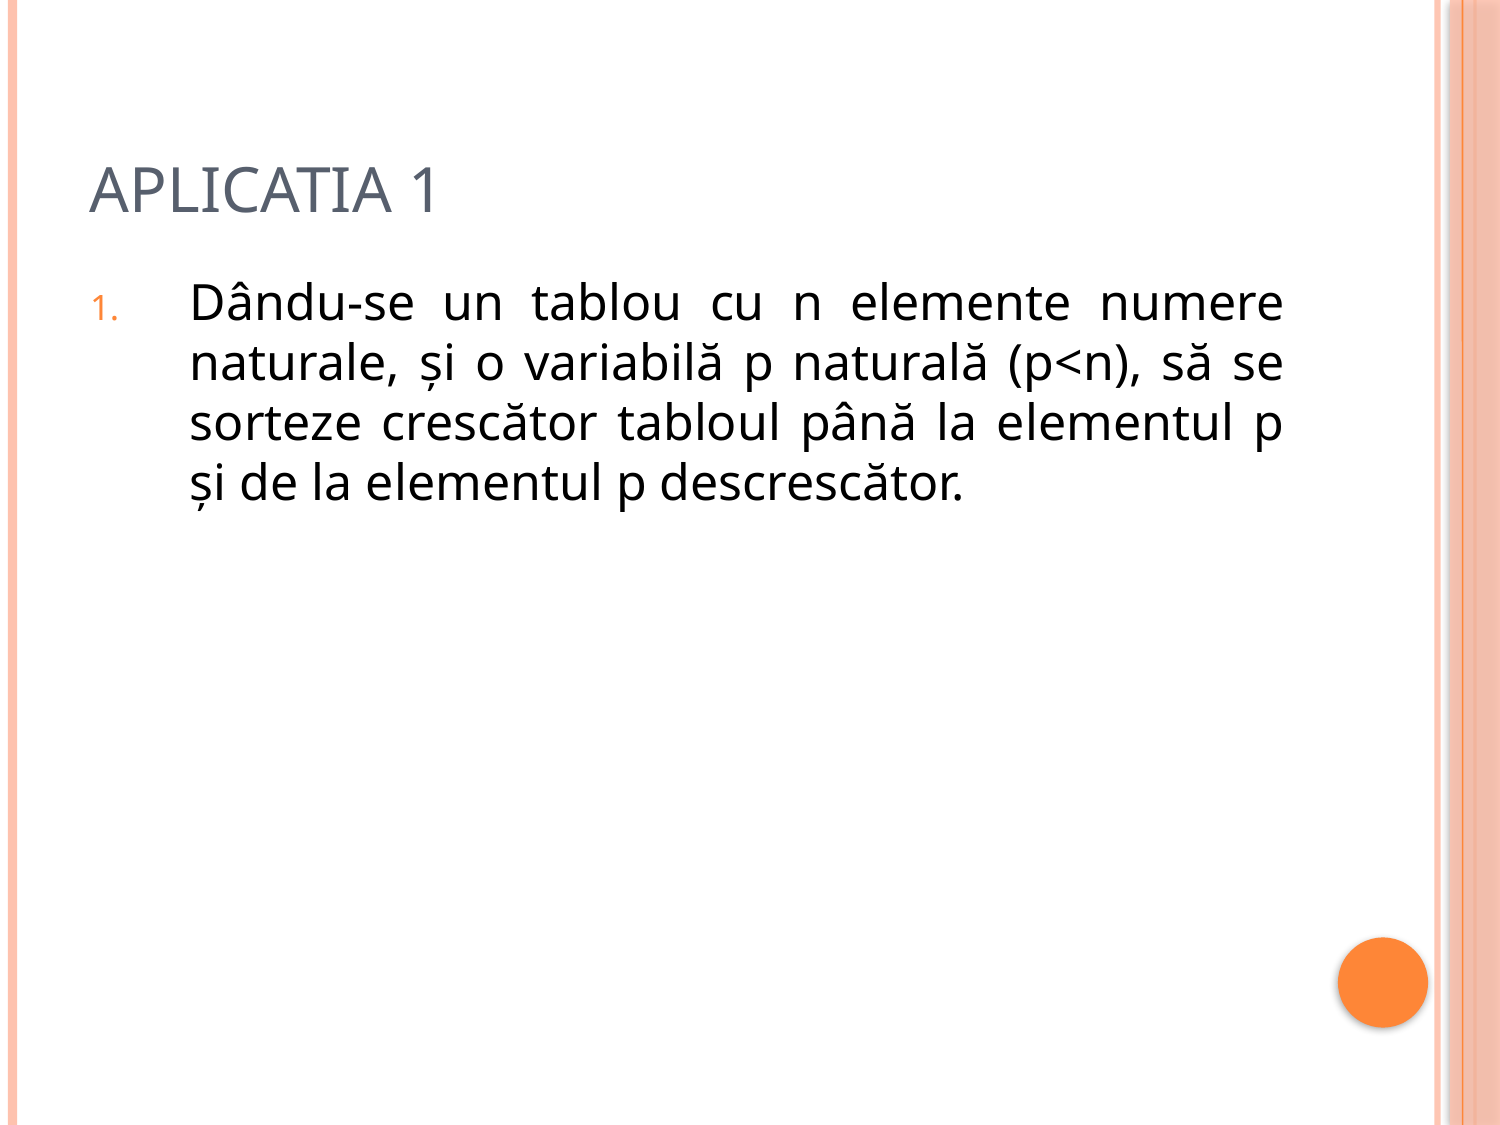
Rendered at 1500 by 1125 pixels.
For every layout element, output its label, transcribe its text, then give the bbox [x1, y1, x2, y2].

list Dându-se un tablou cu n elemente numere naturale, şi o variabilă p naturală (p<n), să se sorteze crescător tabloul până la elementul p şi de la elementul p descrescător. [75, 262, 1300, 1062]
title Aplicatia 1 [75, 45, 1300, 233]
